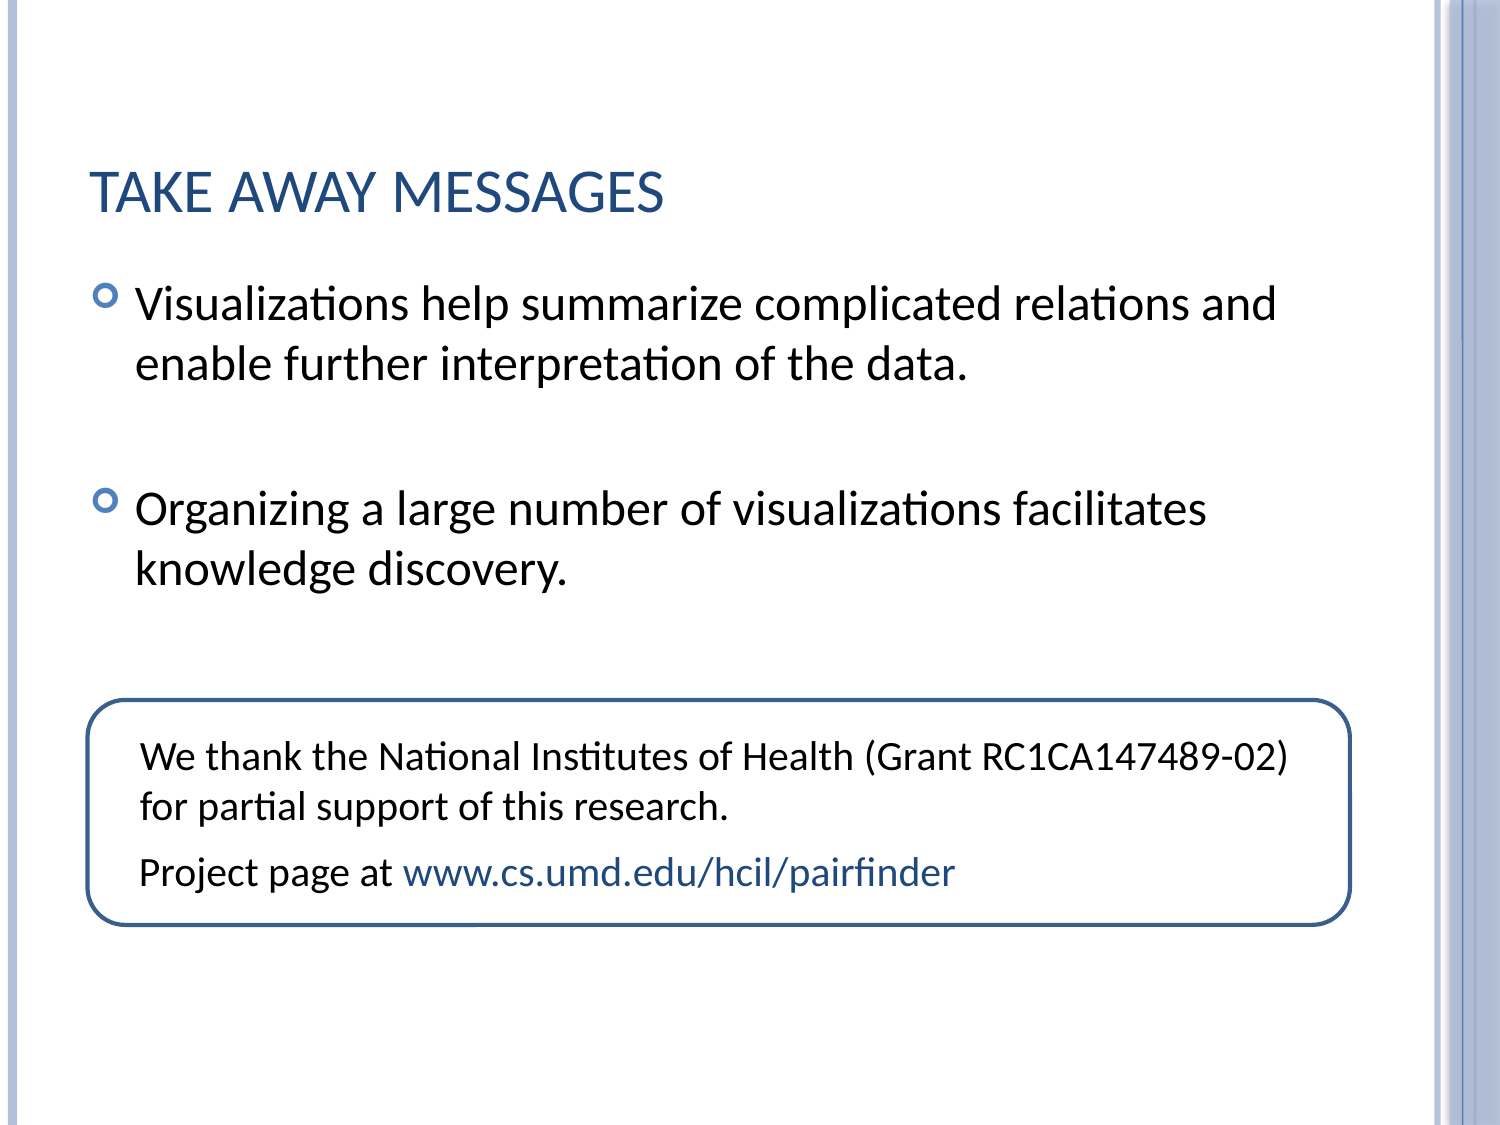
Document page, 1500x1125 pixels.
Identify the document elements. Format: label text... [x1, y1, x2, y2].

title Take Away Messages [75, 45, 1300, 233]
text_box [85, 697, 1353, 928]
list Visualizations help summarize complicated relations and enable further interpretation of the data. Organizing a large number of visualizations facilitates knowledge discovery. [75, 262, 1300, 1062]
